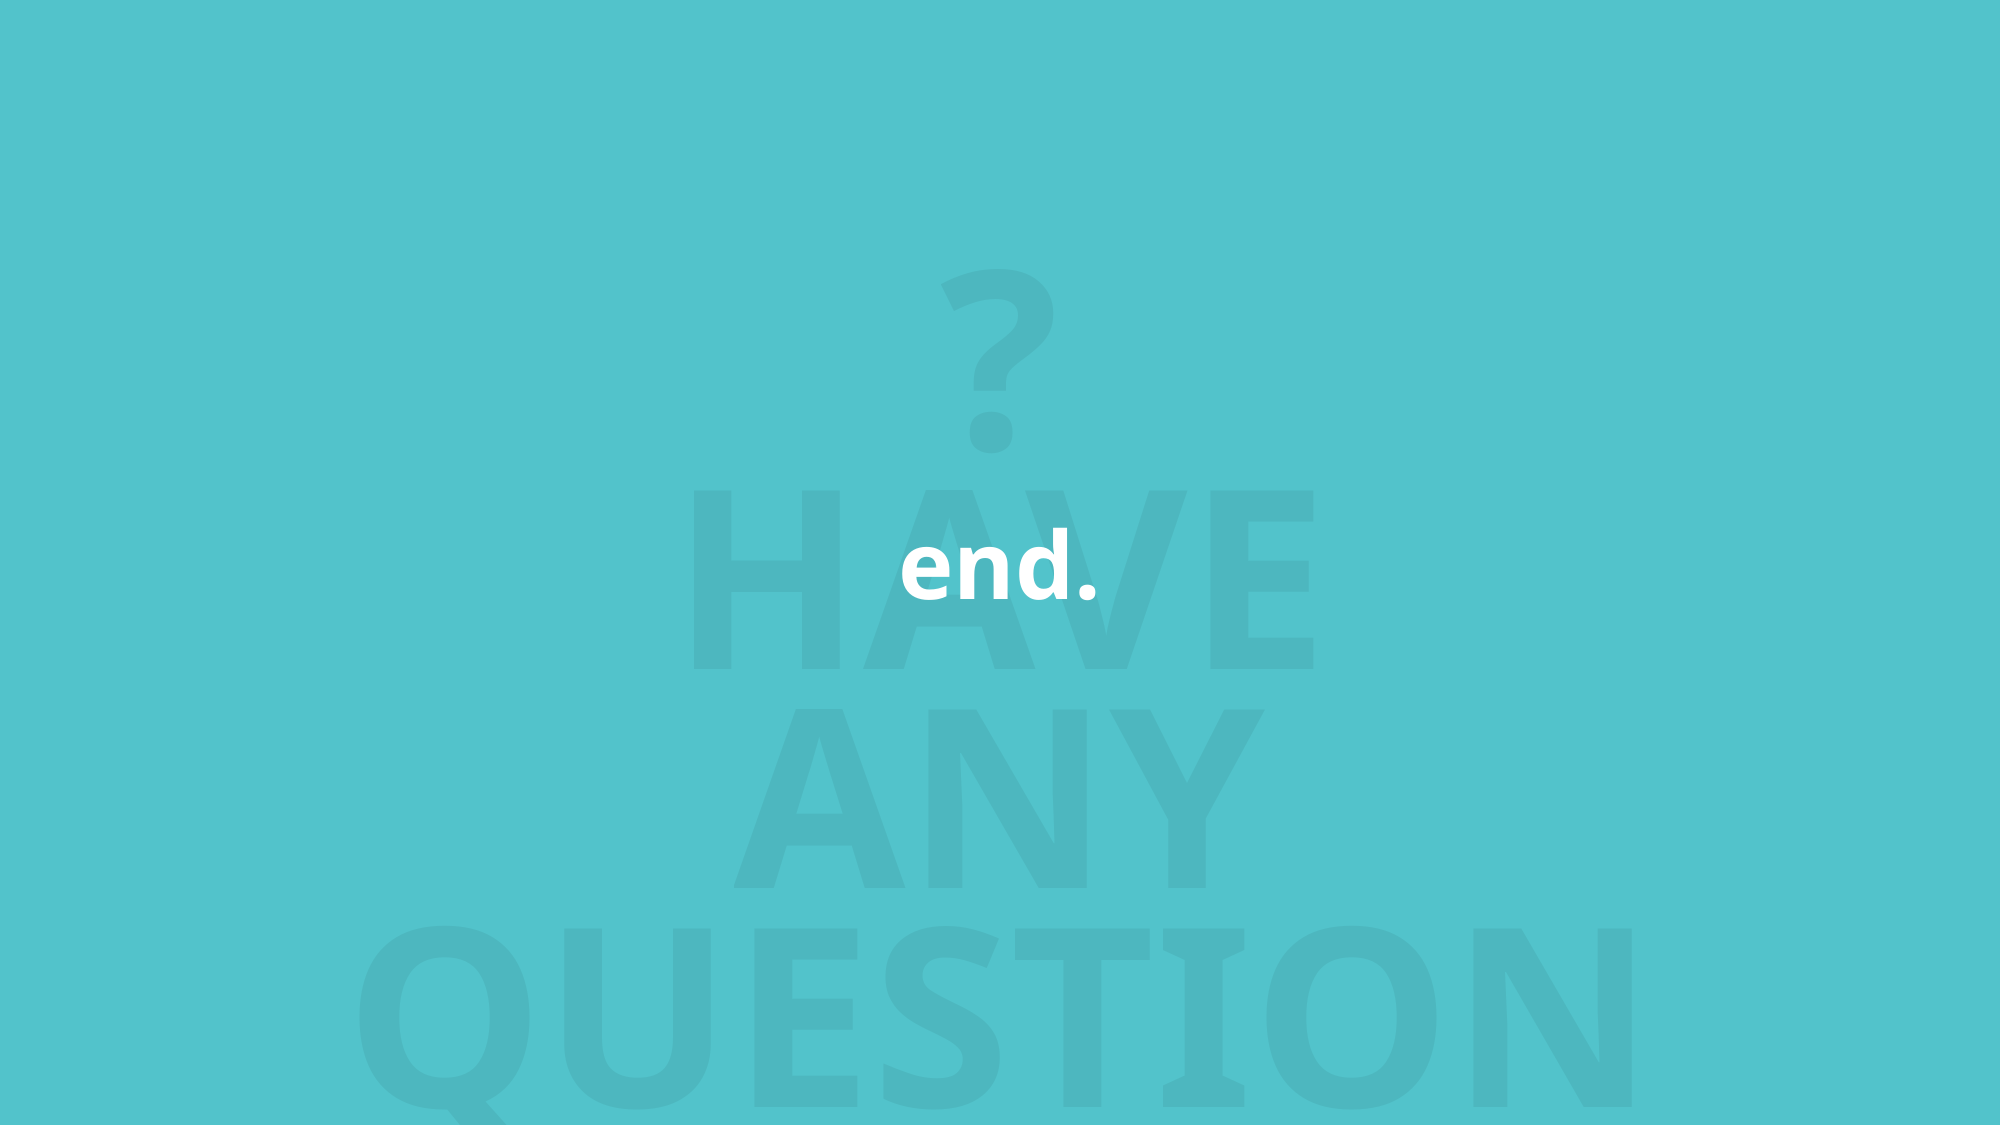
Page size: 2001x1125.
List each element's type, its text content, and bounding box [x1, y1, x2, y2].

text_box ? HAVE ANY QUESTION [239, 274, 1760, 1125]
text_box end. [444, 498, 1556, 626]
text_box [0, 0, 2000, 1125]
